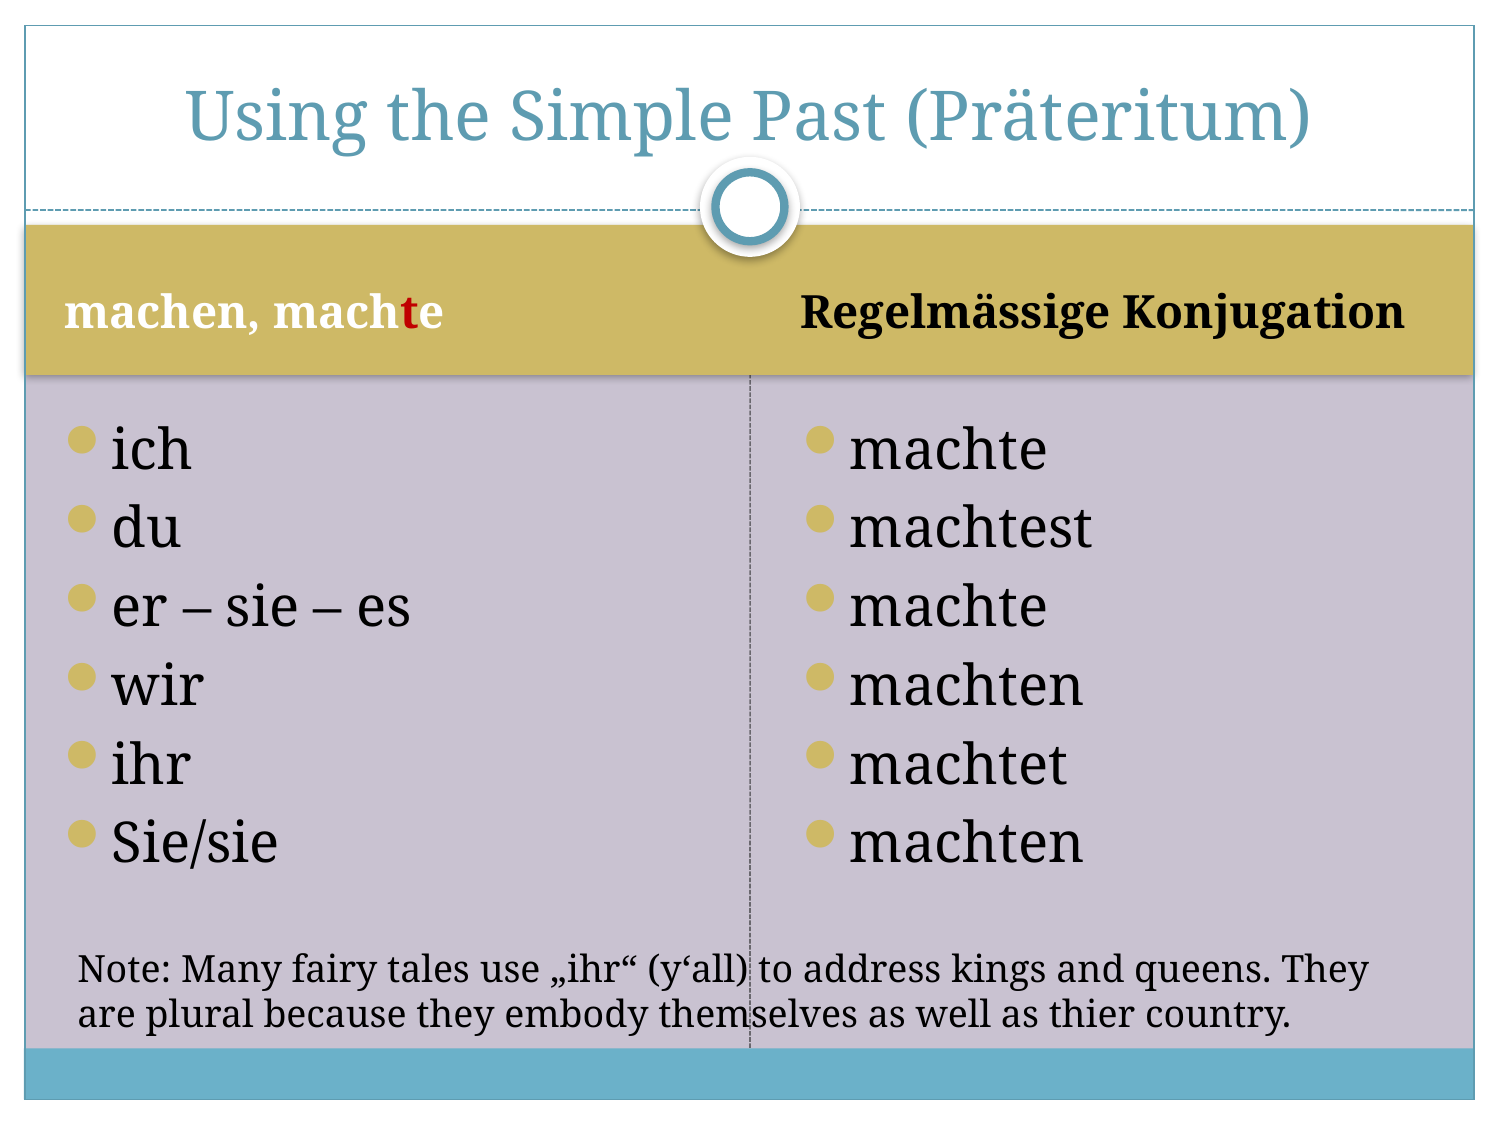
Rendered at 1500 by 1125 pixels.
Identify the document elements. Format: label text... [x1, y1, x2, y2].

list machte machtest machte machten machtet machten [787, 405, 1450, 900]
text_box Note: Many fairy tales use „ihr“ (y‘all) to address kings and queens. They are plural because they embody themselves as well as thier country. [62, 937, 1450, 1088]
list Regelmässige Konjugation [785, 249, 1450, 371]
list ich du er – sie – es wir ihr Sie/sie [49, 405, 713, 913]
title Using the Simple Past (Präteritum) [49, 37, 1450, 162]
list machen, machte [48, 249, 714, 371]
